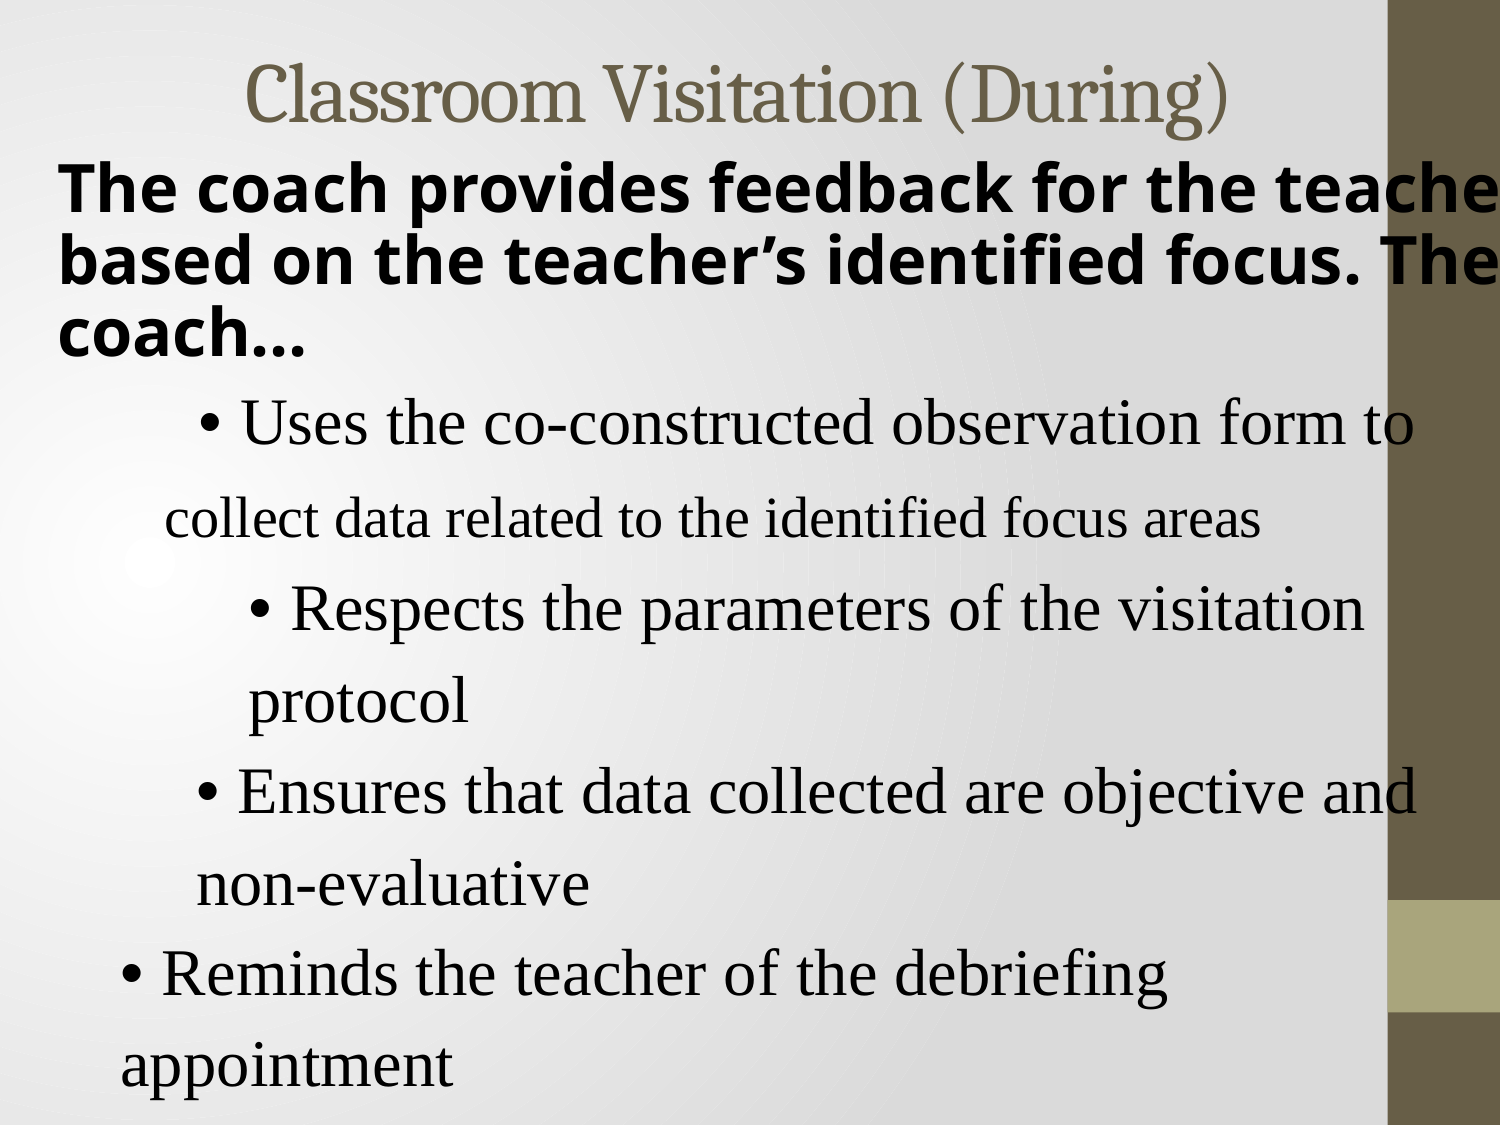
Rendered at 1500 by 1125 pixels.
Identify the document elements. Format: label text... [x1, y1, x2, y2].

text_box collect data related to the identified focus areas [164, 472, 1388, 627]
text_box • Respects the parameters of the visitation protocol [248, 552, 1369, 735]
text_box The coach provides feedback for the teacher based on the teacher’s identified focus. The coach… [57, 154, 1500, 442]
text_box • Reminds the teacher of the debriefing appointment [120, 916, 1172, 1125]
text_box • Uses the co-constructed observation form to [198, 381, 1419, 535]
text_box • Ensures that data collected are objective and non-evaluative [195, 735, 1421, 1011]
text_box Classroom Visitation (During) [245, 43, 1235, 236]
